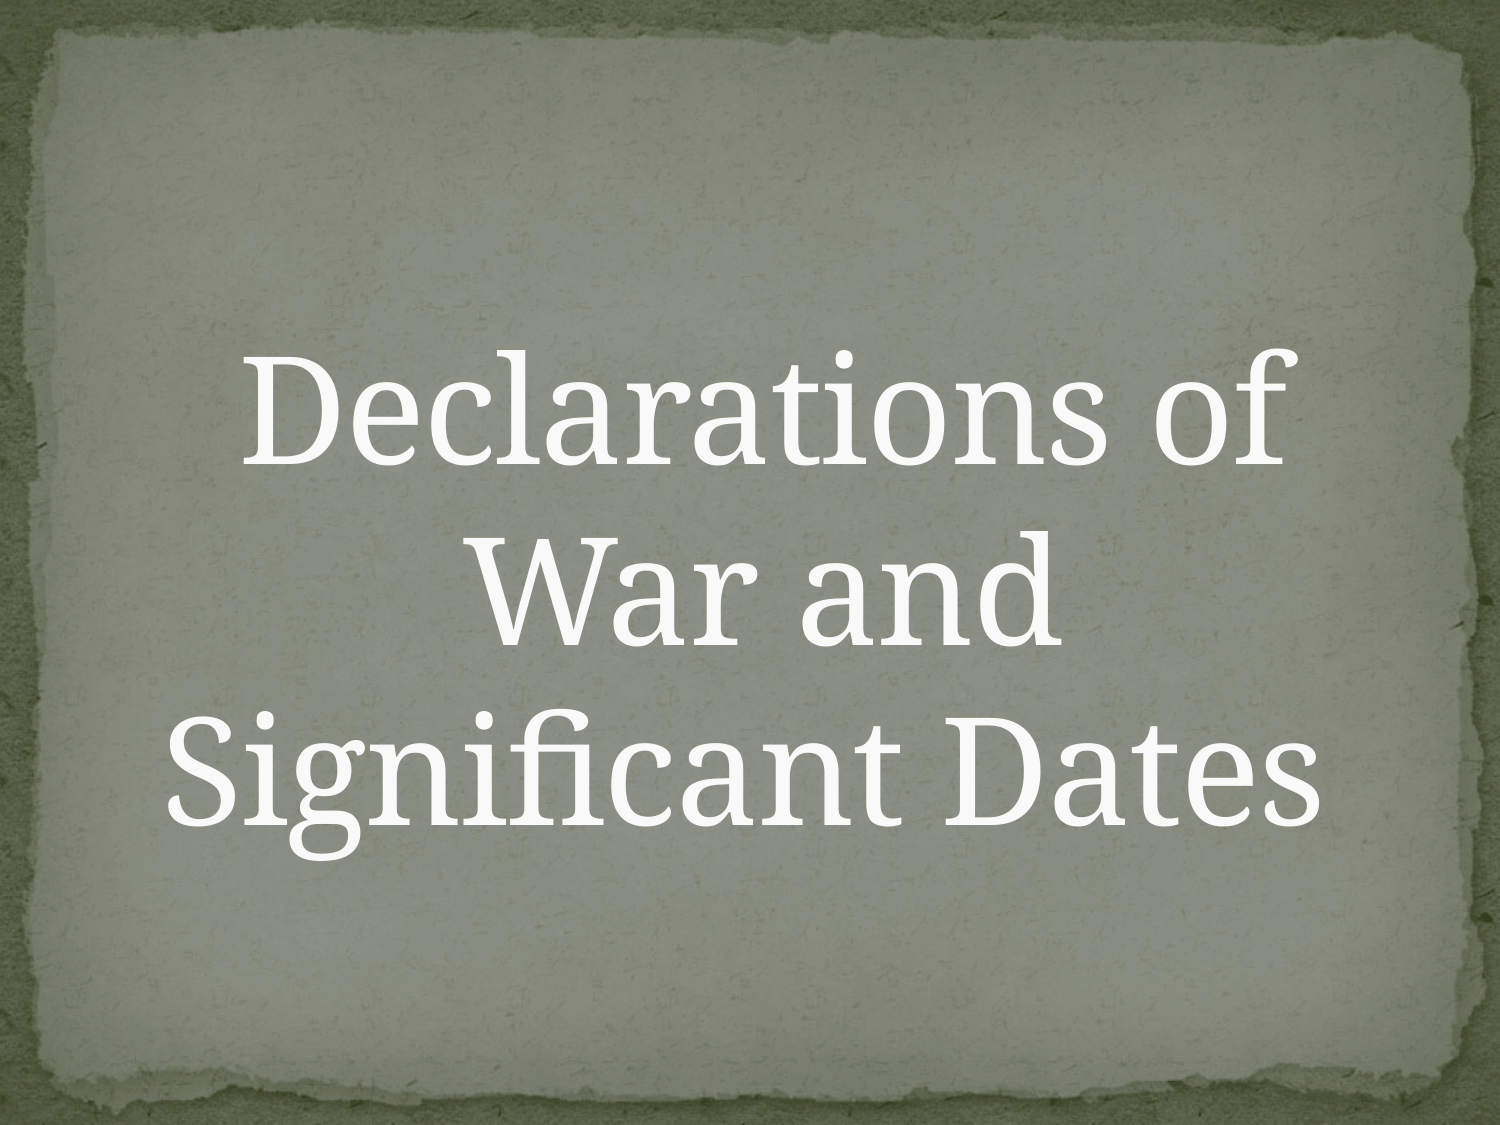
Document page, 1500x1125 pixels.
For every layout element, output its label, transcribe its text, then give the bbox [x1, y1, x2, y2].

title Declarations of War and Significant Dates [112, 24, 1413, 863]
